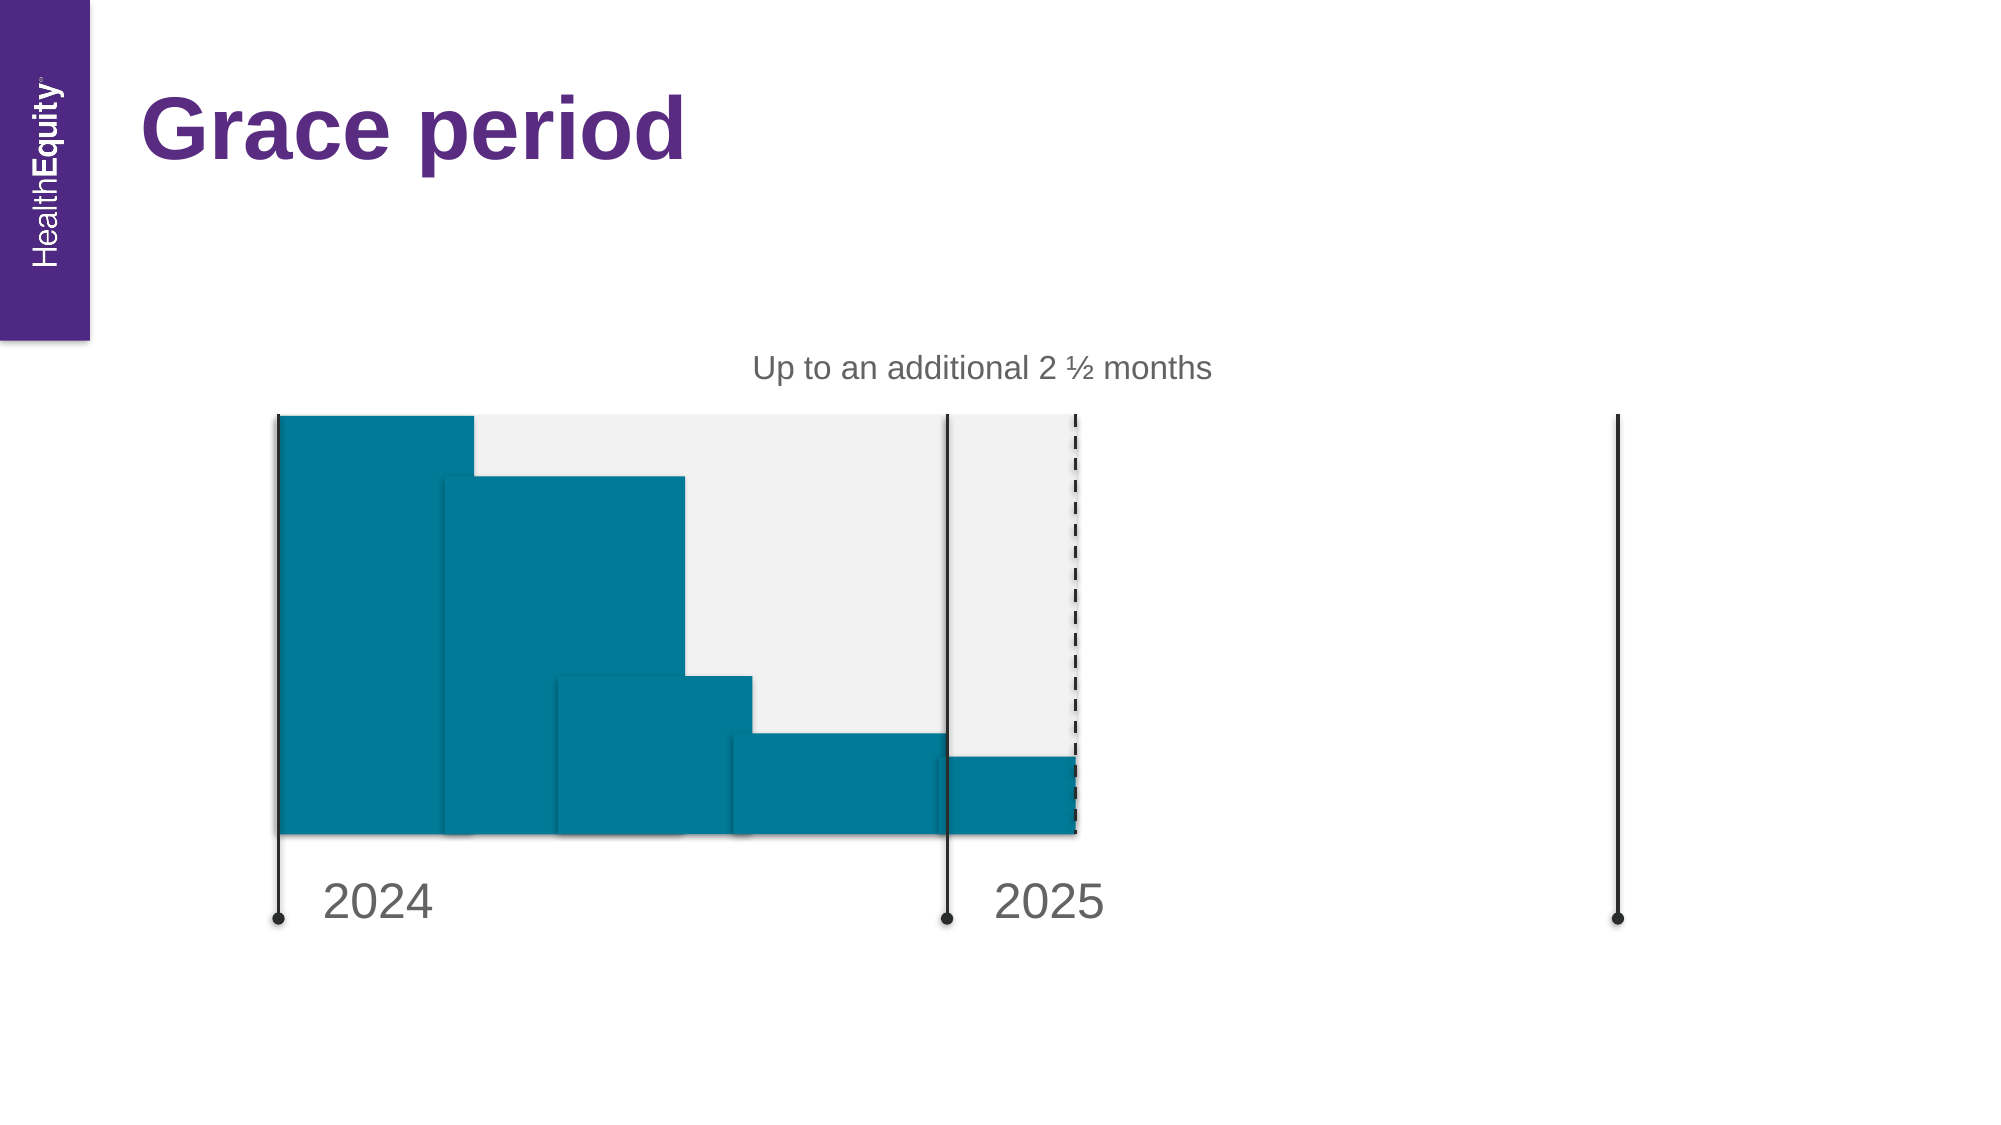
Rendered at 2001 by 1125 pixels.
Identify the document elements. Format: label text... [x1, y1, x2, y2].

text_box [275, 326, 1619, 950]
title Grace period [140, 60, 1918, 172]
picture [33, 78, 64, 266]
